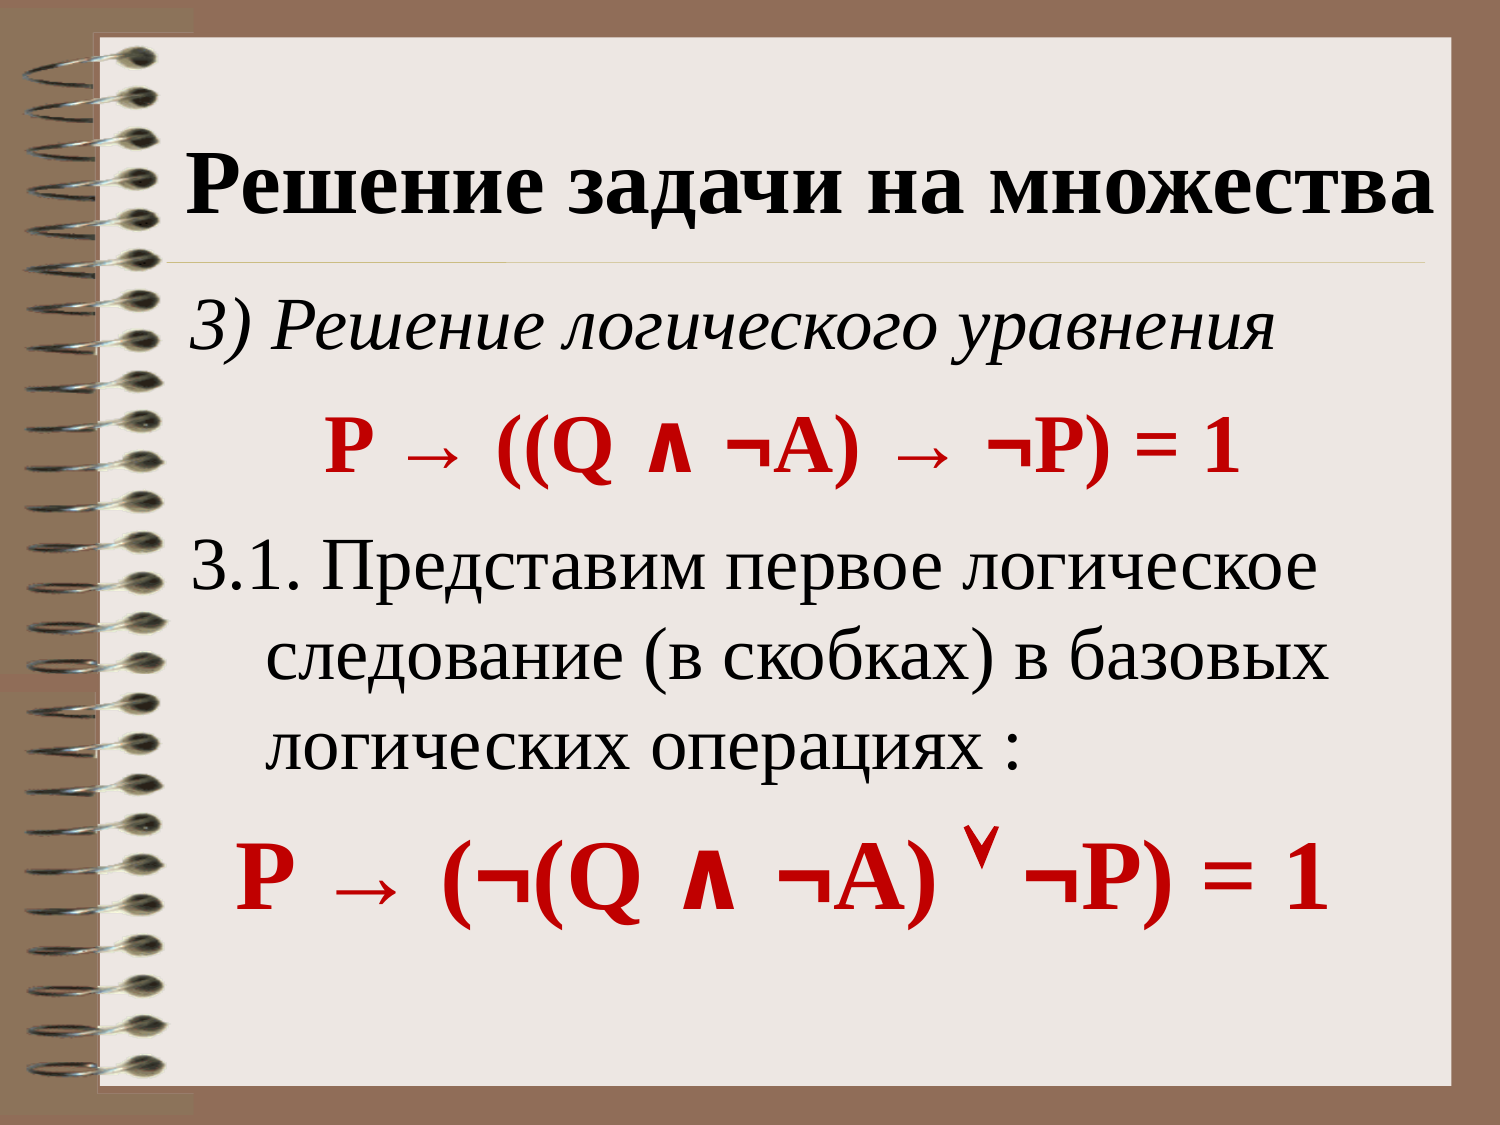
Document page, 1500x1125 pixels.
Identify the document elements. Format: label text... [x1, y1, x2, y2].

picture [0, 8, 194, 674]
picture [0, 692, 194, 1115]
text_box Решение задачи на множества [171, 114, 1459, 240]
text_box 3) Решение логического уравнения P → ((Q ∧ ¬A) → ¬P) = 1 3.1. Представим первое логическое следование (в скобках) в базовых логических операциях : P → (¬(Q ∧ ¬A)  ¬P) = 1 [175, 267, 1393, 937]
